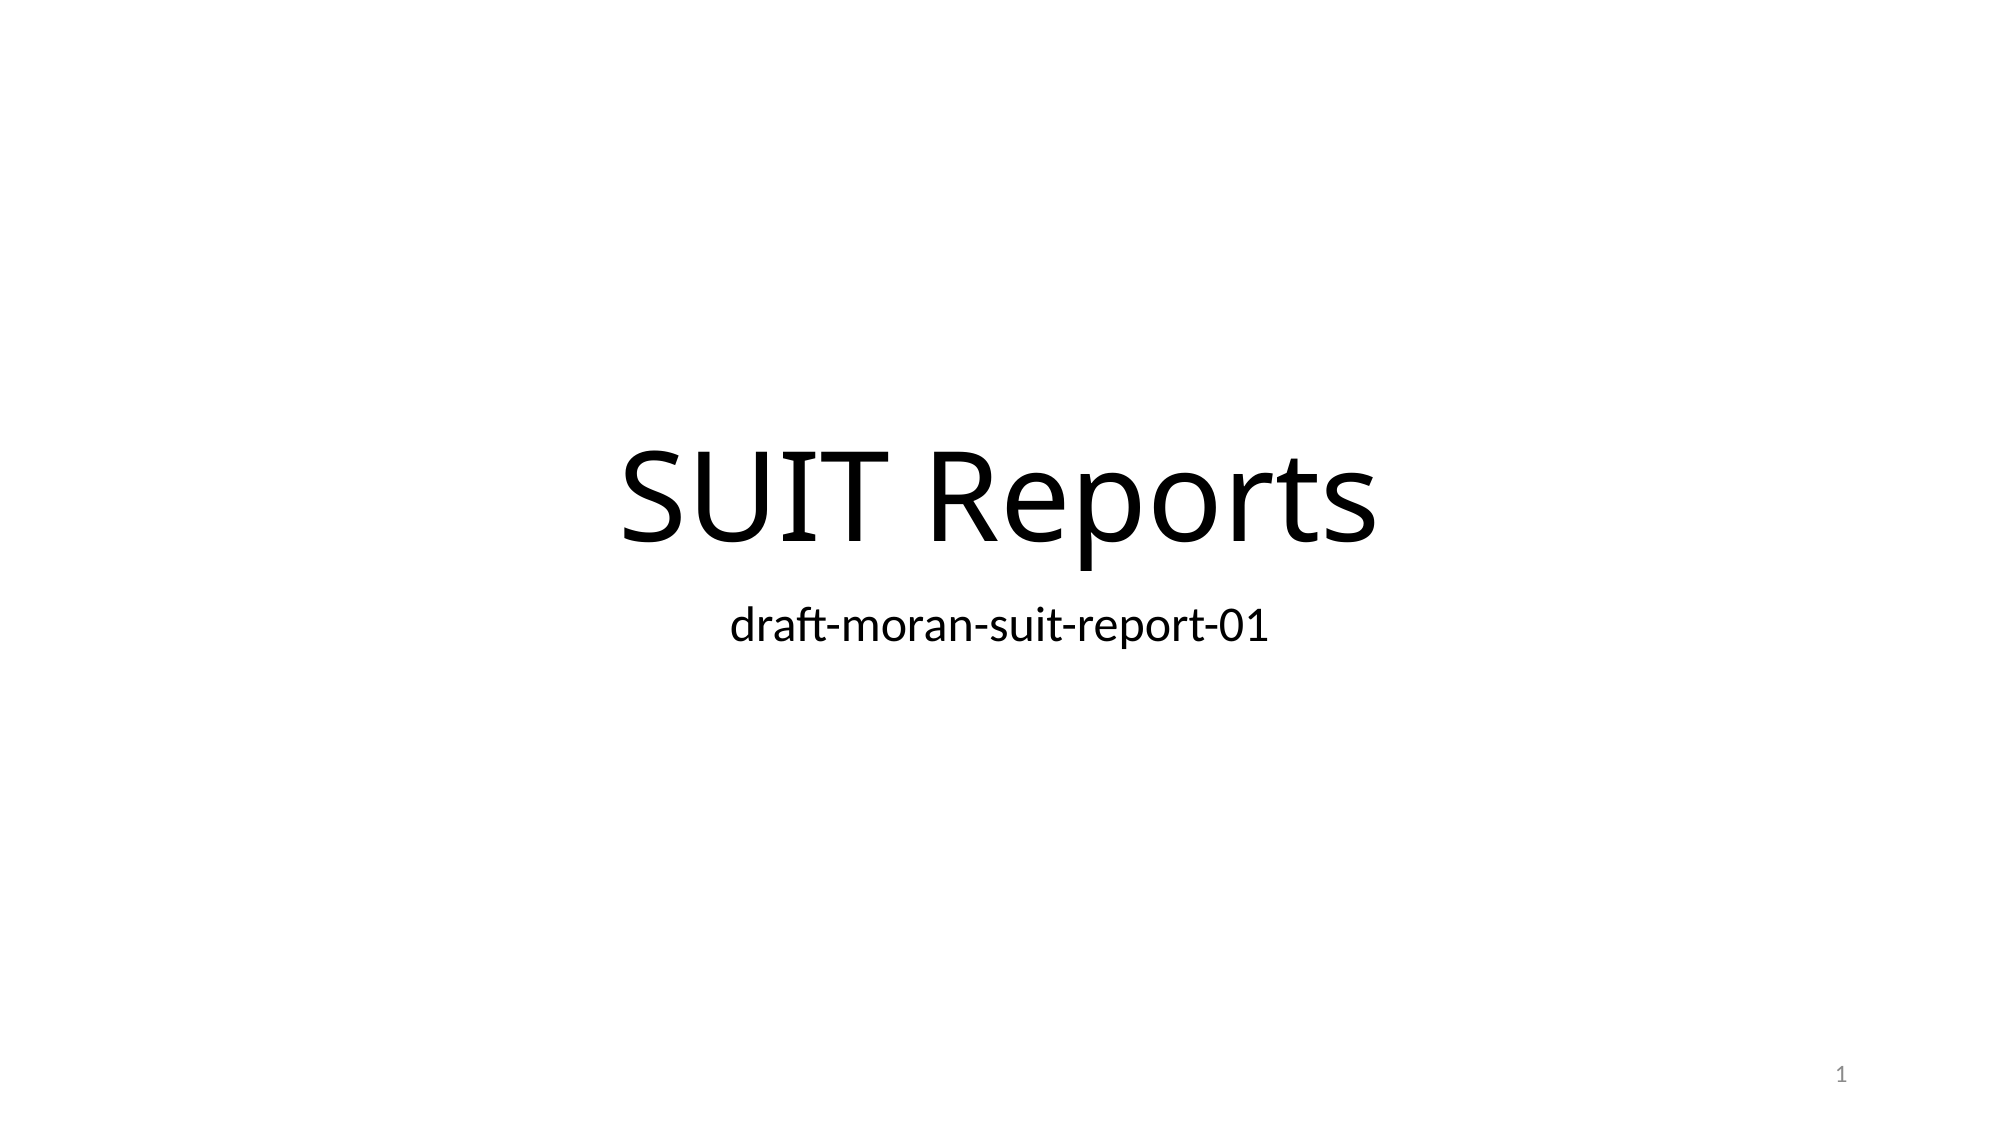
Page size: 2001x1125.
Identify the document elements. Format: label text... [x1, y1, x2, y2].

slide_number 1 [1412, 1042, 1863, 1103]
title SUIT Reports [249, 184, 1750, 576]
subtitle draft-moran-suit-report-01 [249, 590, 1750, 863]
